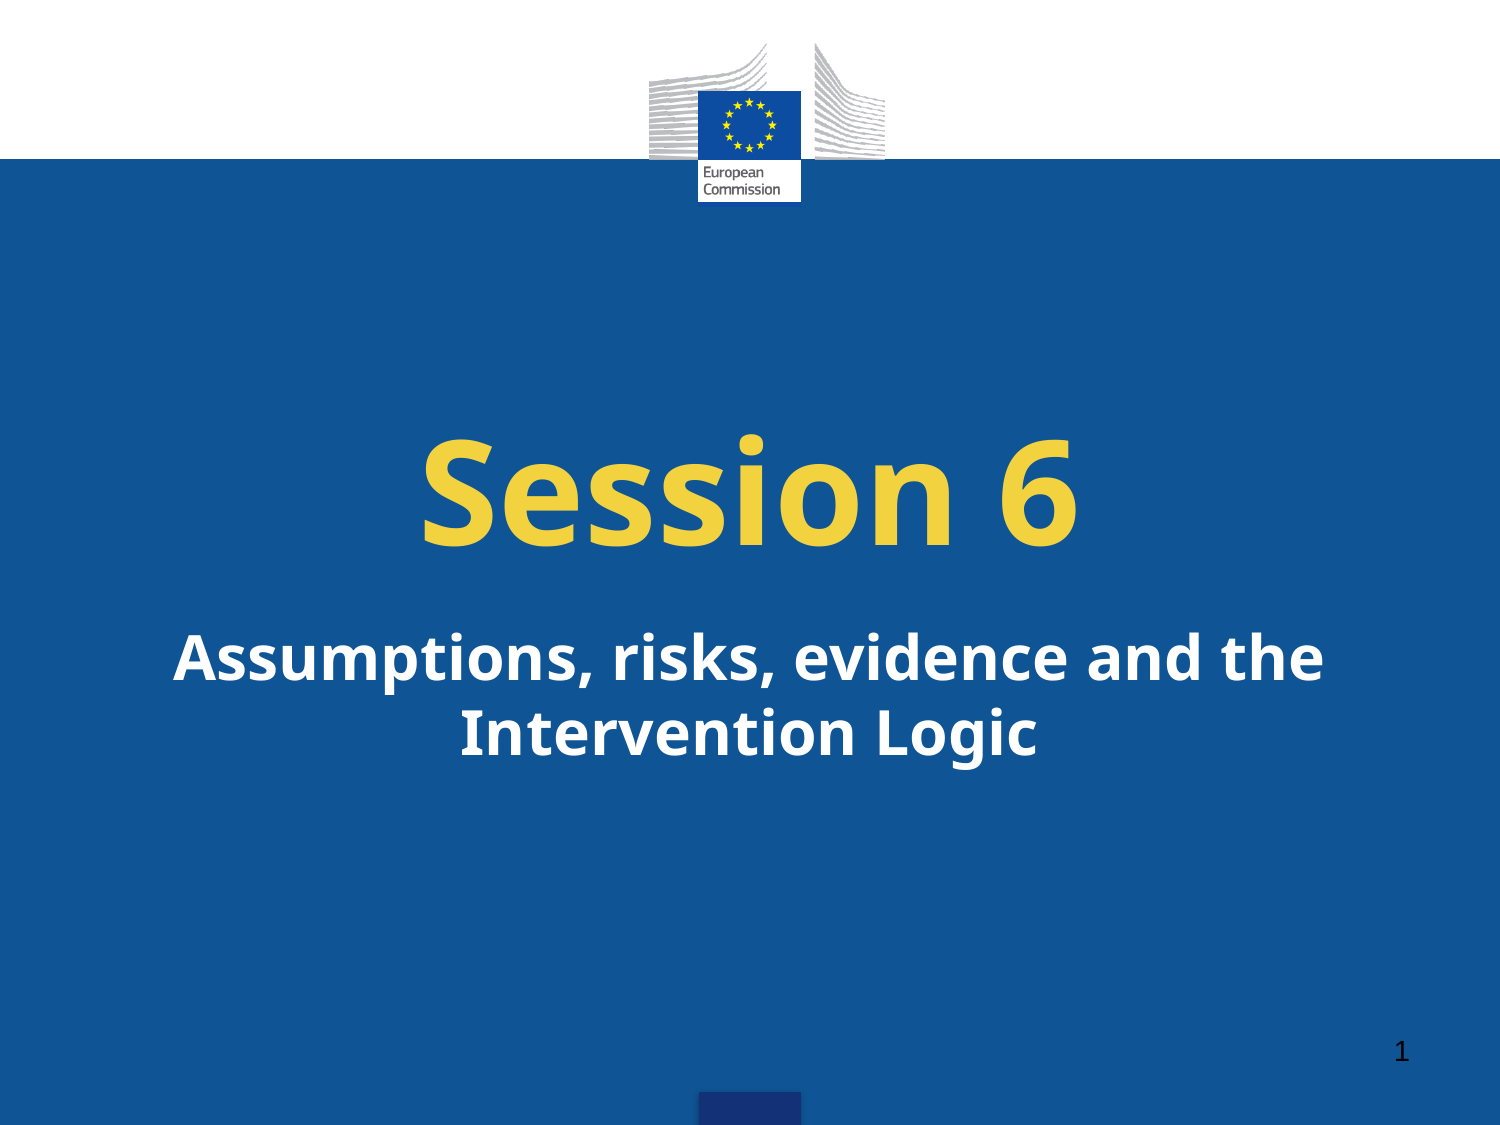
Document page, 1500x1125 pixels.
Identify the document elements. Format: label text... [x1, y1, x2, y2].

subtitle Assumptions, risks, evidence and the Intervention Logic [0, 610, 1500, 895]
slide_number 1 [1074, 1024, 1426, 1103]
title Session 6 [0, 421, 1500, 552]
